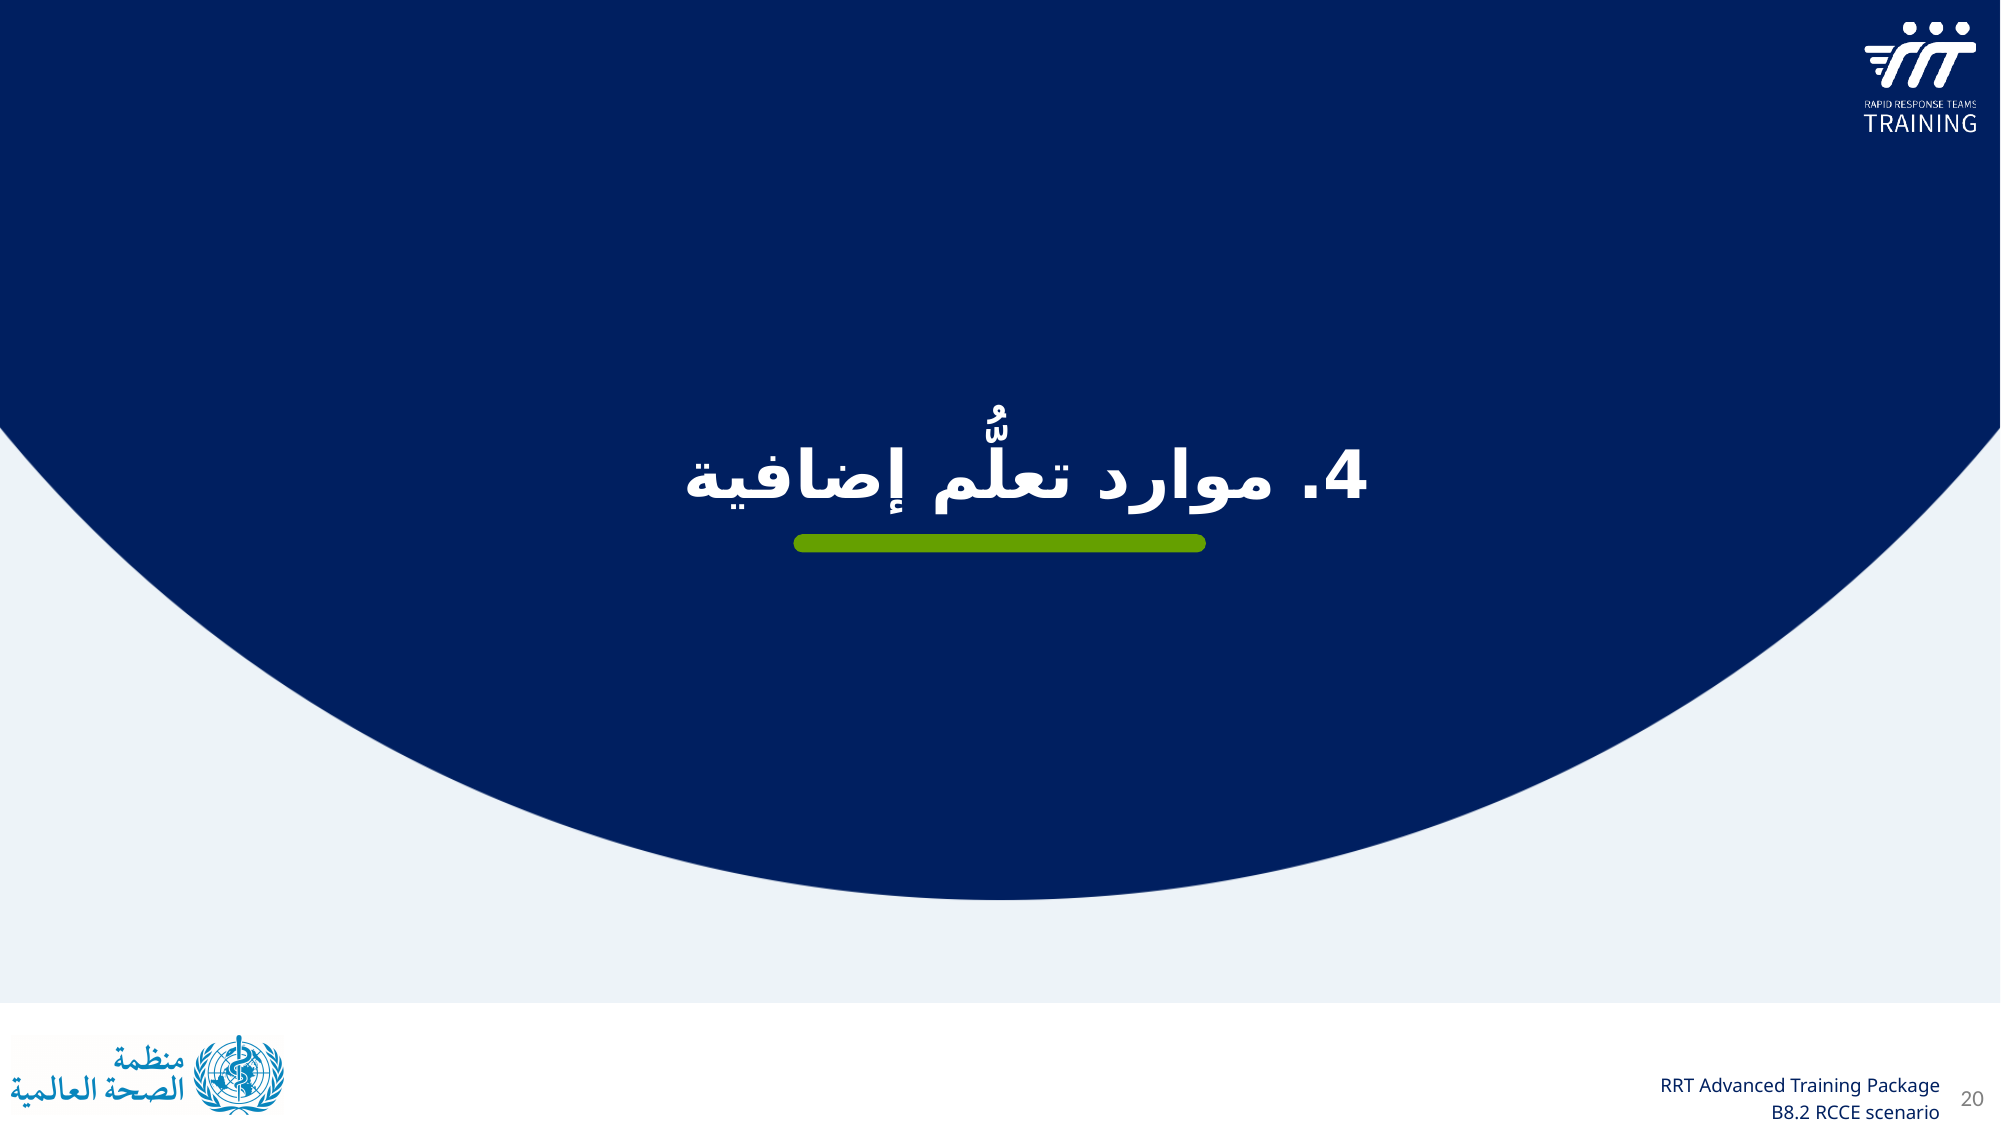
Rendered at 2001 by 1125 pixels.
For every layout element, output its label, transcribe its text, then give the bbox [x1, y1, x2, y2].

list 4. موارد تعلُّم إضافية [95, 322, 1959, 631]
picture [241, 1050, 247, 1059]
picture [11, 1035, 284, 1115]
picture [0, 0, 2001, 1003]
